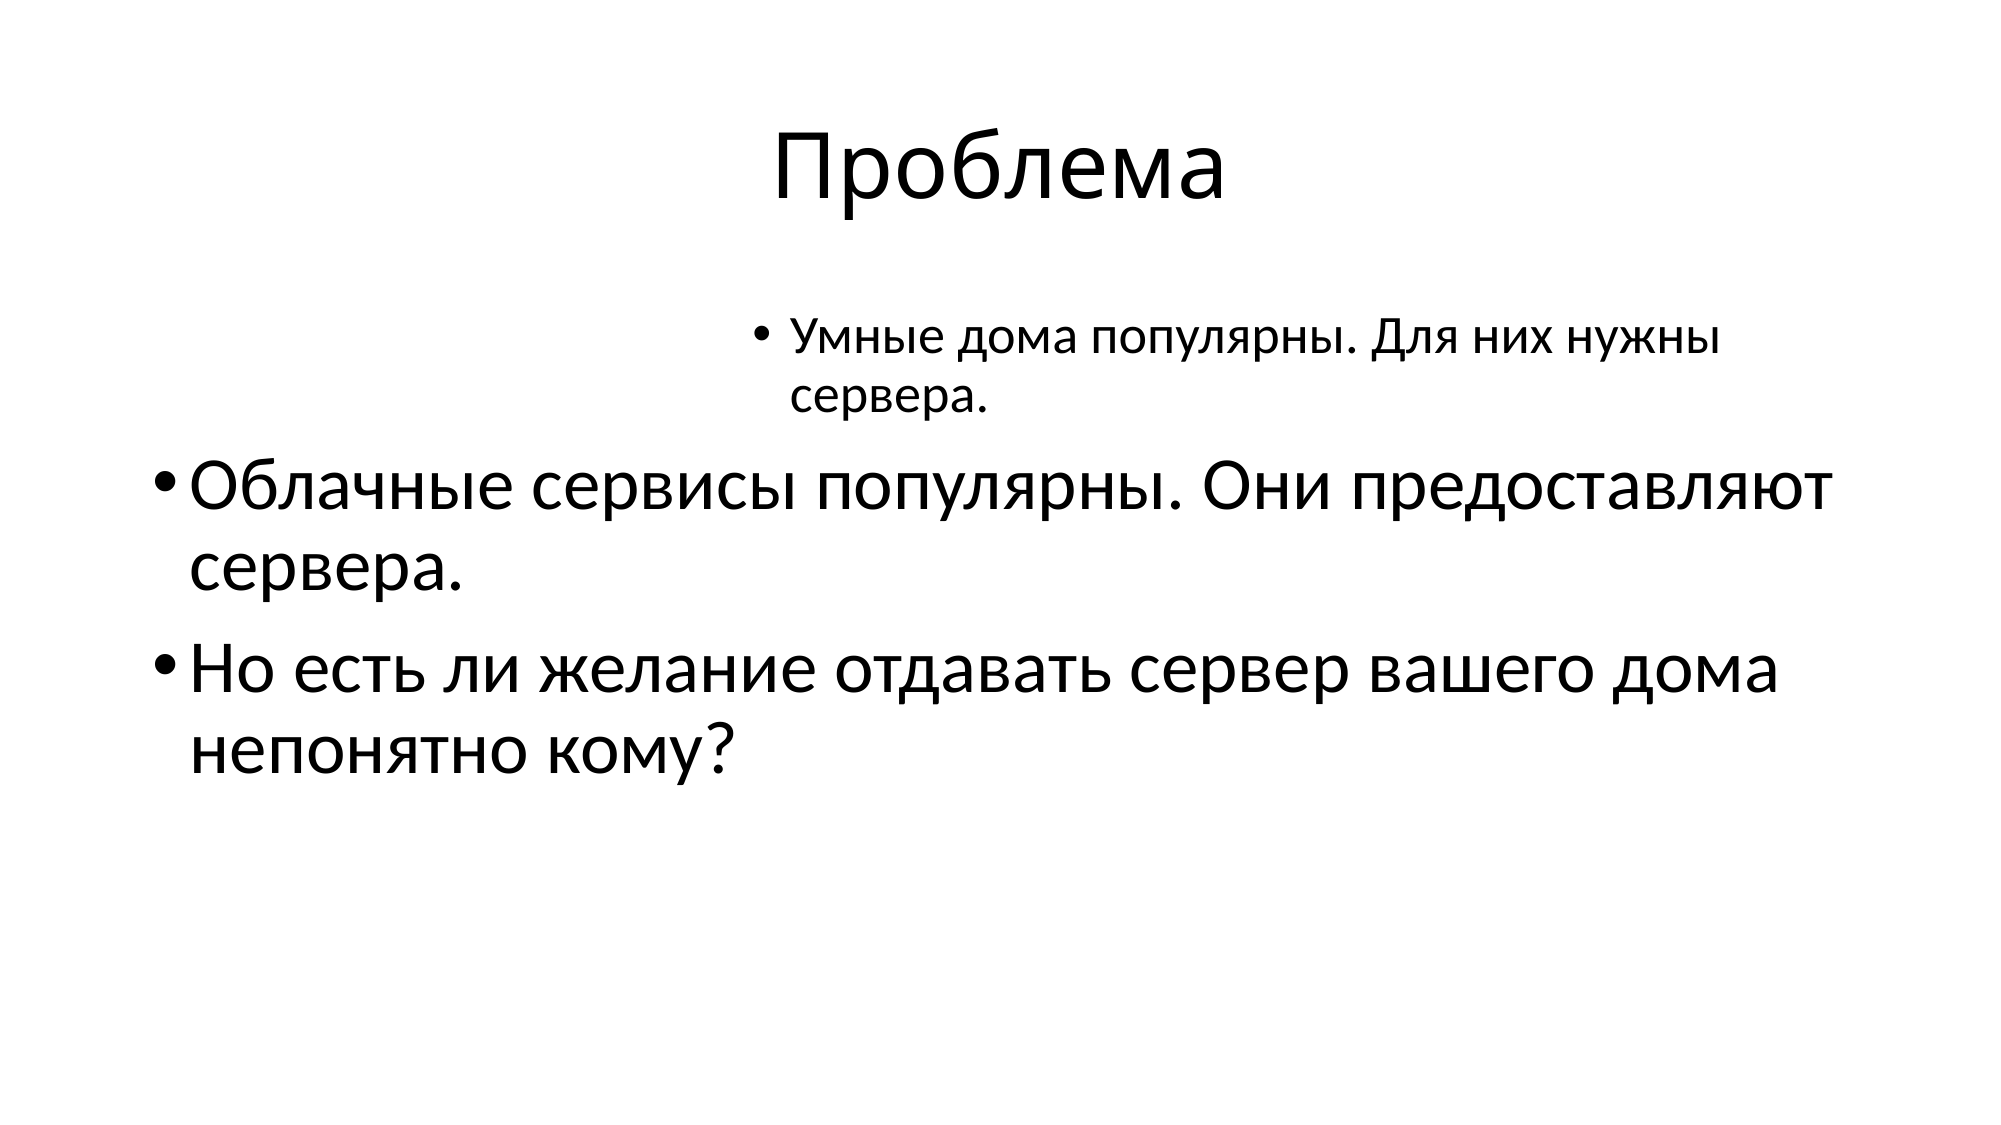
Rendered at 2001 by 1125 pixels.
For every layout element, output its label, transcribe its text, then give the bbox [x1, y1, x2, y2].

title Проблема [137, 59, 1863, 278]
list Умные дома популярны. Для них нужны сервера. Облачные сервисы популярны. Они предоставляют сервера. Но есть ли желание отдавать сервер вашего дома непонятно кому? [137, 299, 1863, 1014]
